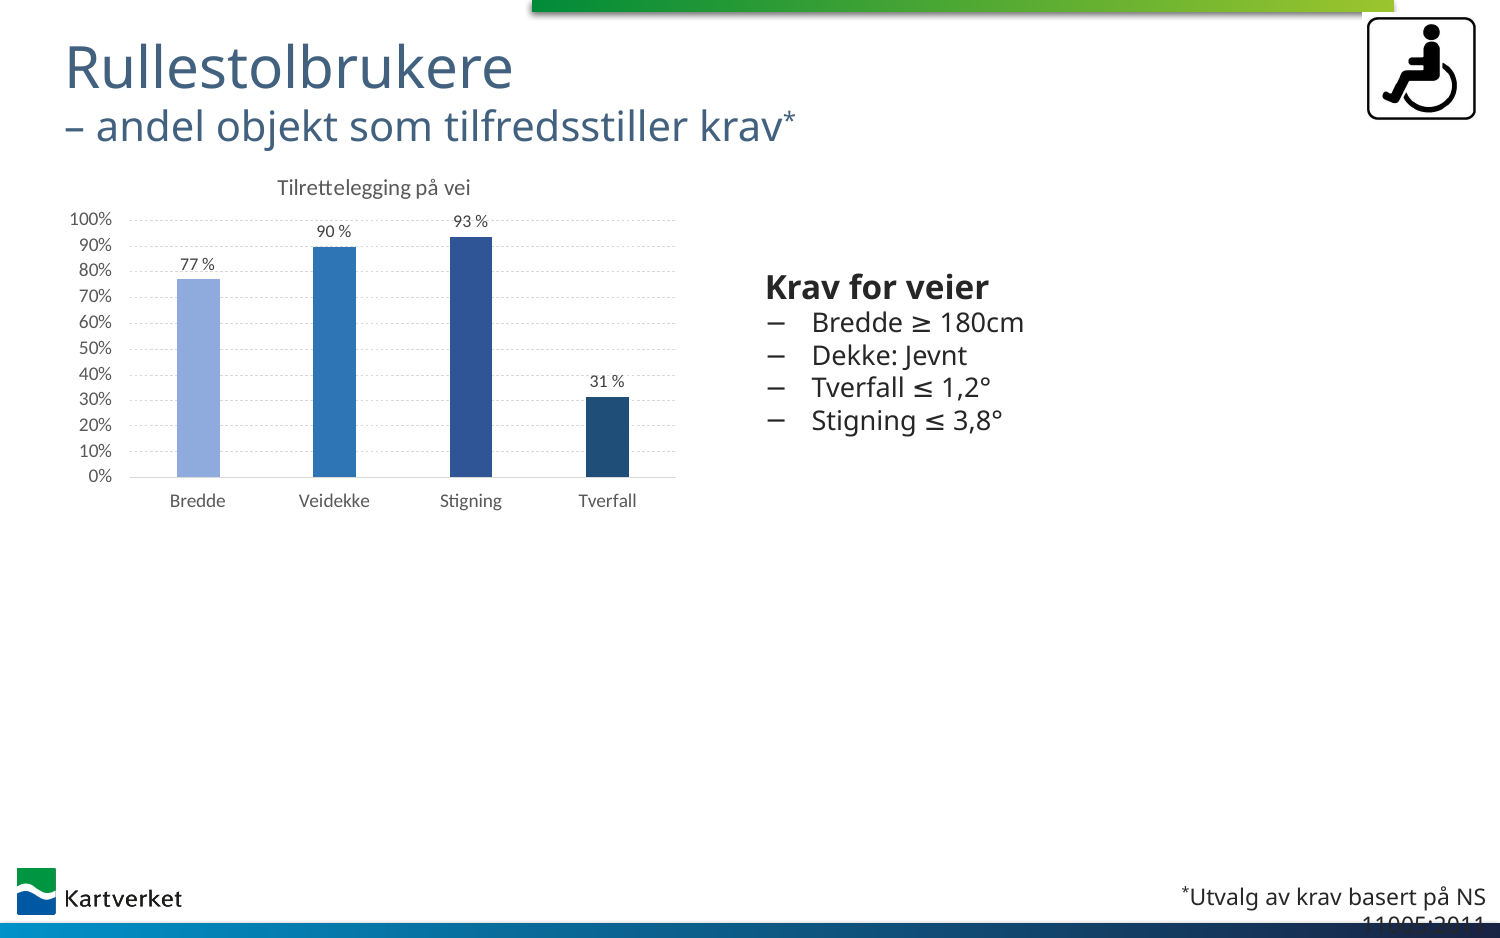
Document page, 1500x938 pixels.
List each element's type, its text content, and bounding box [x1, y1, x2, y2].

text_box *Utvalg av krav basert på NS 11005:2011 [1068, 873, 1500, 938]
text_box Rullestolbrukere – andel objekt som tilfredsstiller krav* [49, 25, 1431, 158]
picture [1362, 12, 1481, 126]
picture [62, 166, 687, 519]
text_box Krav for veier Bredde ≥ 180cm Dekke: Jevnt Tverfall ≤ 1,2° Stigning ≤ 3,8° [750, 258, 1234, 444]
